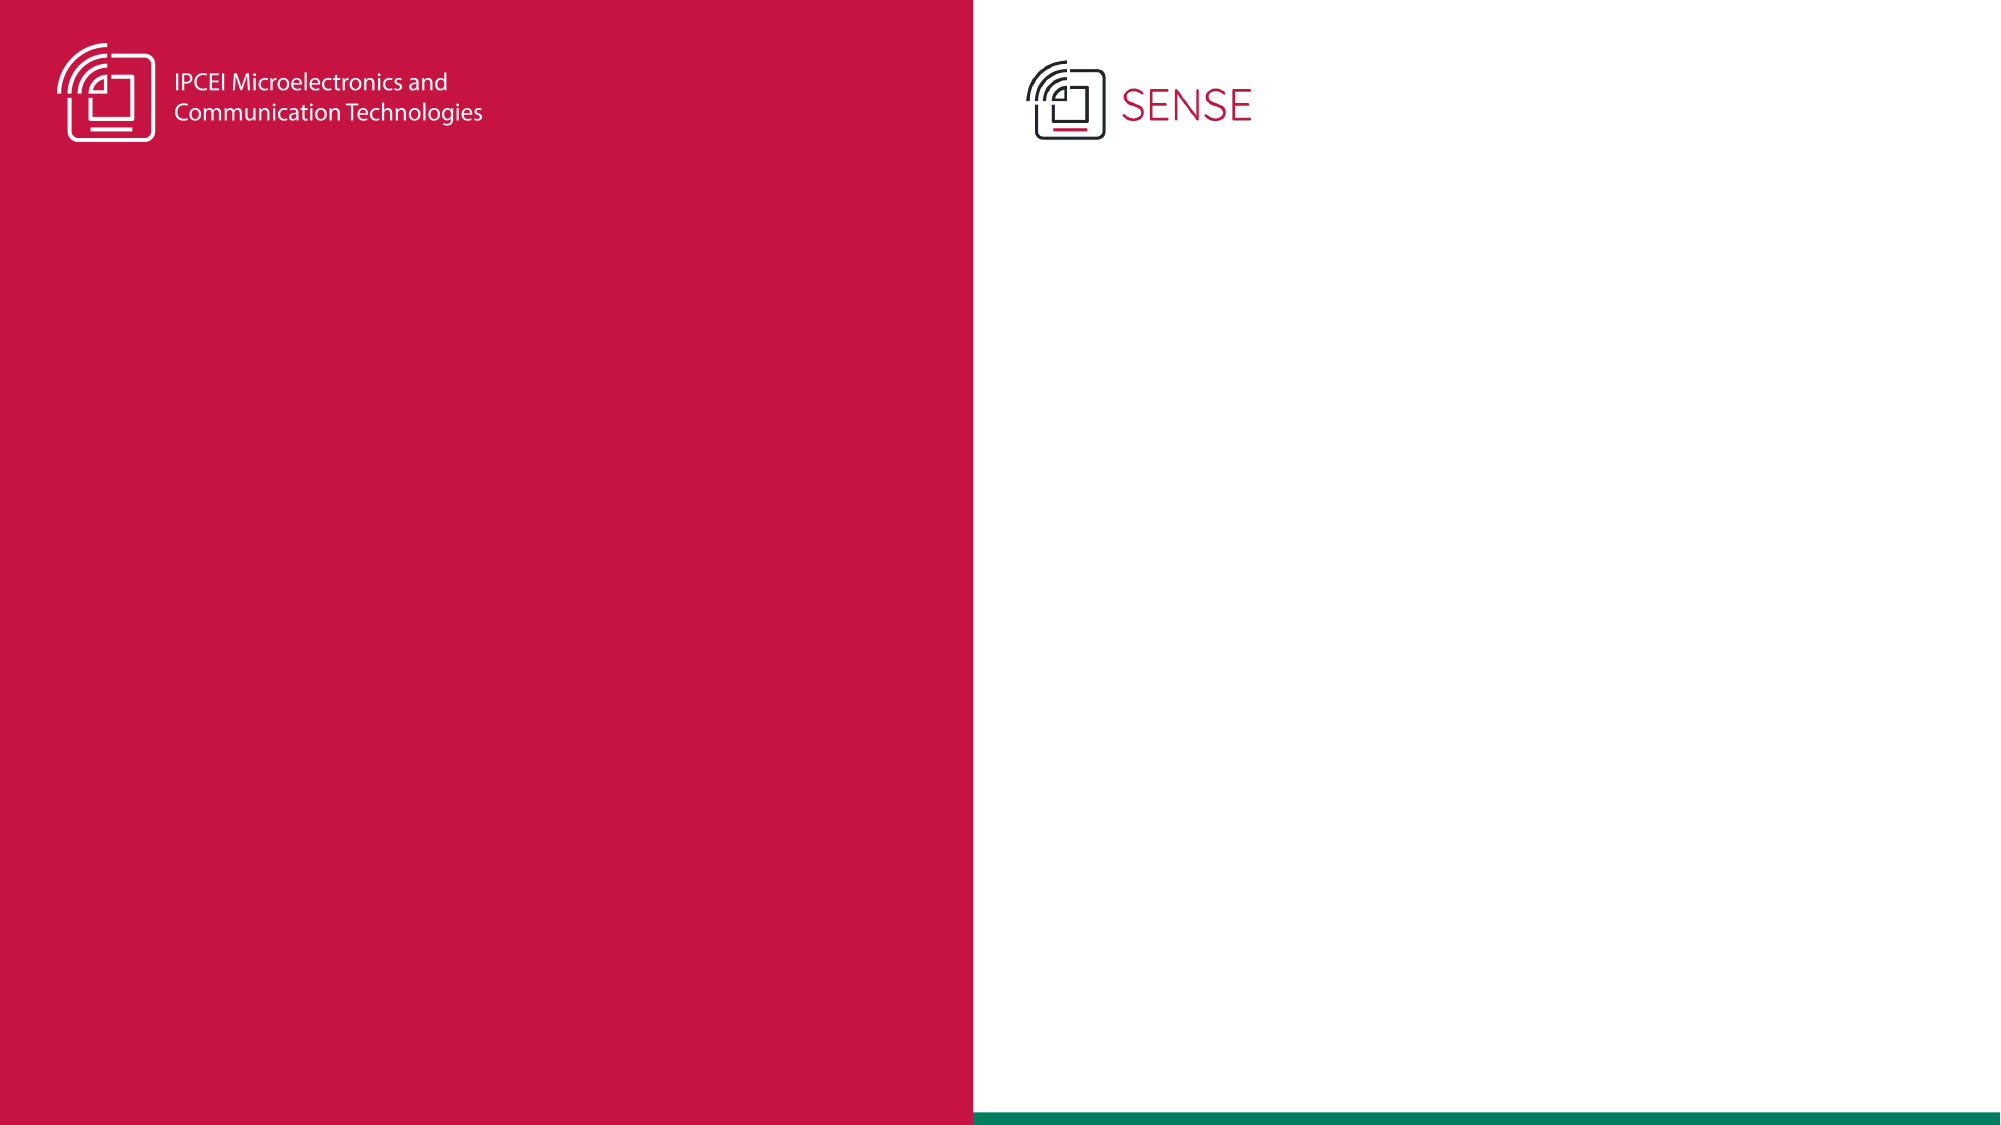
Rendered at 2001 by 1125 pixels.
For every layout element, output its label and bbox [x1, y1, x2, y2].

picture [57, 43, 483, 142]
picture [1026, 60, 1253, 140]
